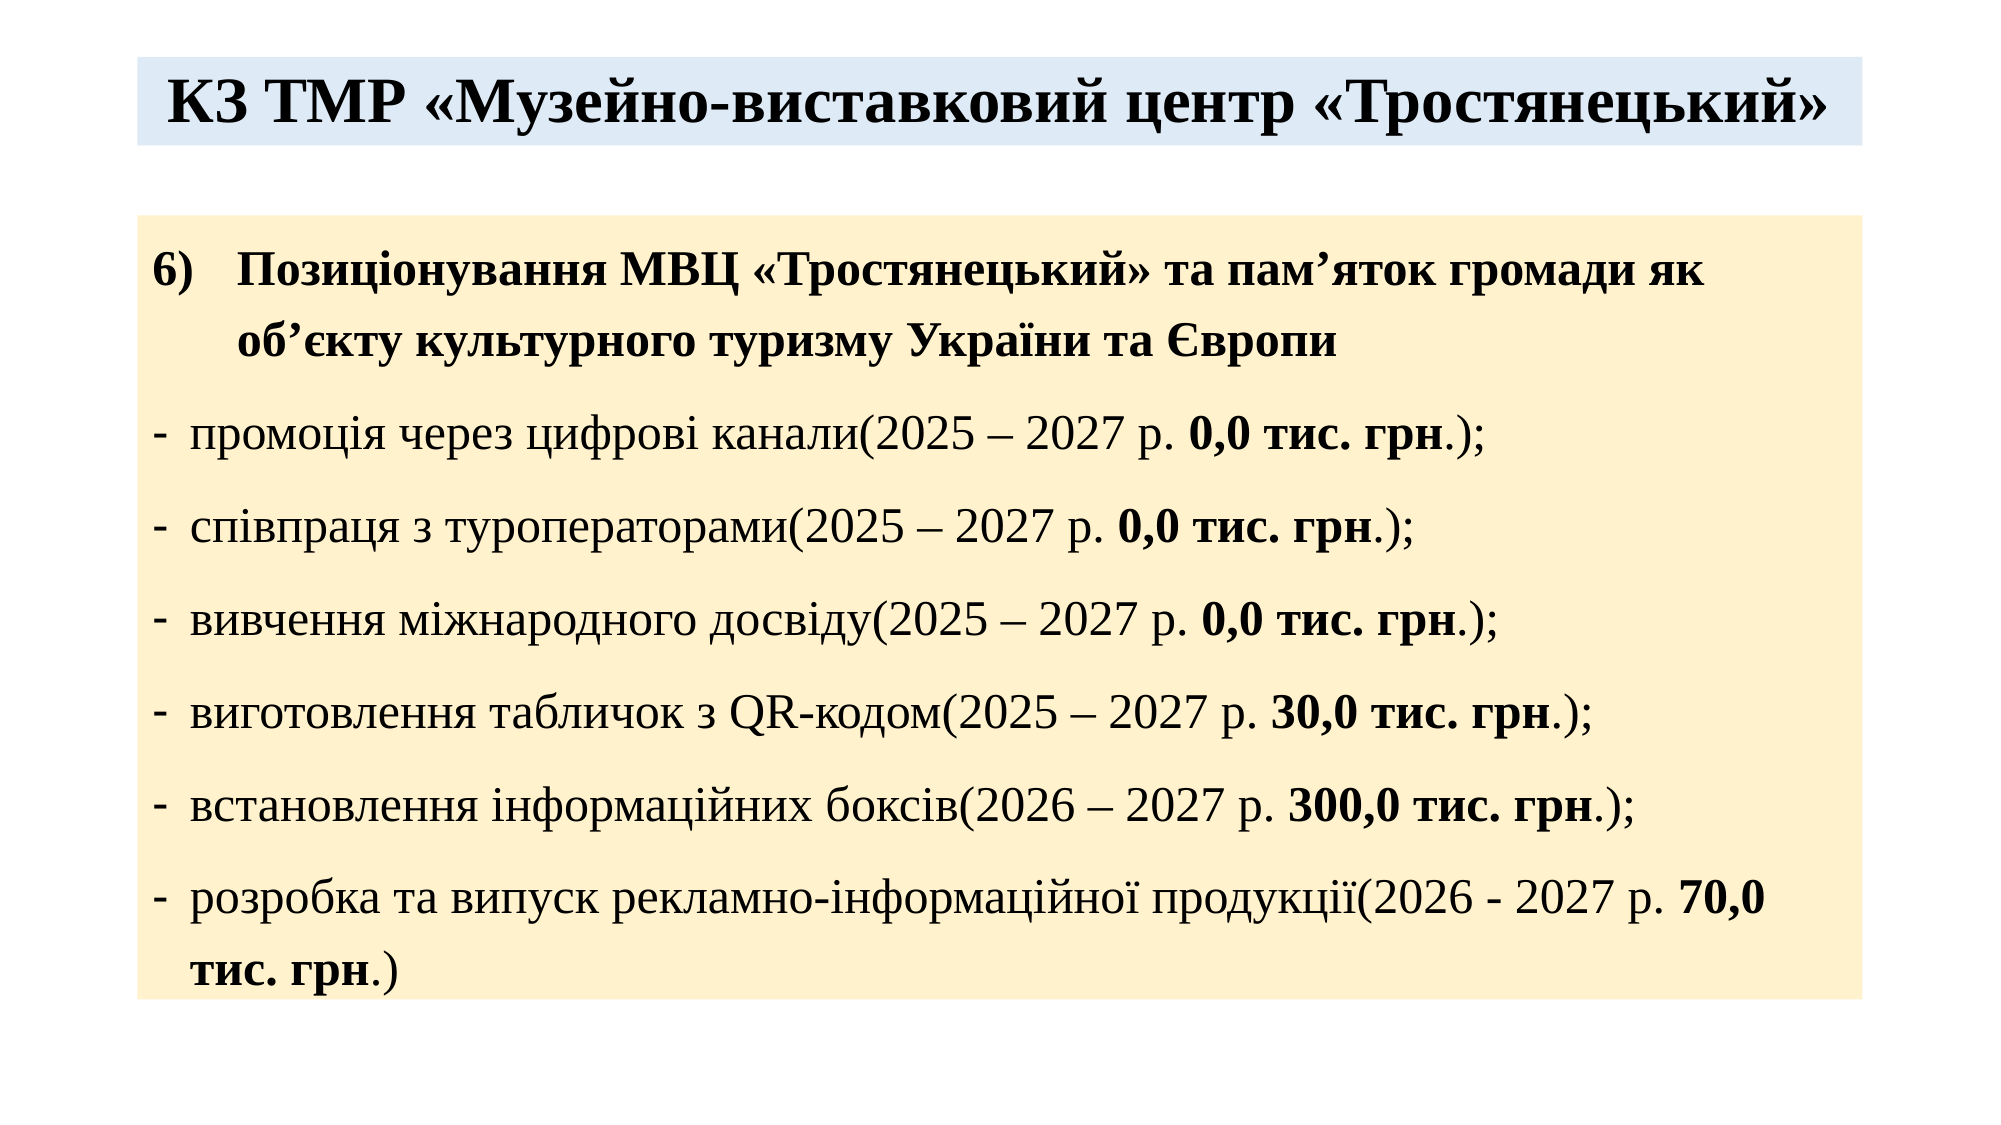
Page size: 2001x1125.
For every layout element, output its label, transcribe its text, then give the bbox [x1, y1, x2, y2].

title КЗ ТМР «Музейно-виставковий центр «Тростянецький» [137, 56, 1863, 146]
list Позиціонування МВЦ «Тростянецький» та пам’яток громади як об’єкту культурного туризму України та Європи промоція через цифрові канали(2025 – 2027 р. 0,0 тис. грн.); співпраця з туроператорами(2025 – 2027 р. 0,0 тис. грн.); вивчення міжнародного досвіду(2025 – 2027 р. 0,0 тис. грн.); виготовлення табличок з QR-кодом(2025 – 2027 р. 30,0 тис. грн.); встановлення інформаційних боксів(2026 – 2027 р. 300,0 тис. грн.); розробка та випуск рекламно-інформаційної продукції(2026 - 2027 р. 70,0 тис. грн.) [137, 215, 1863, 1000]
